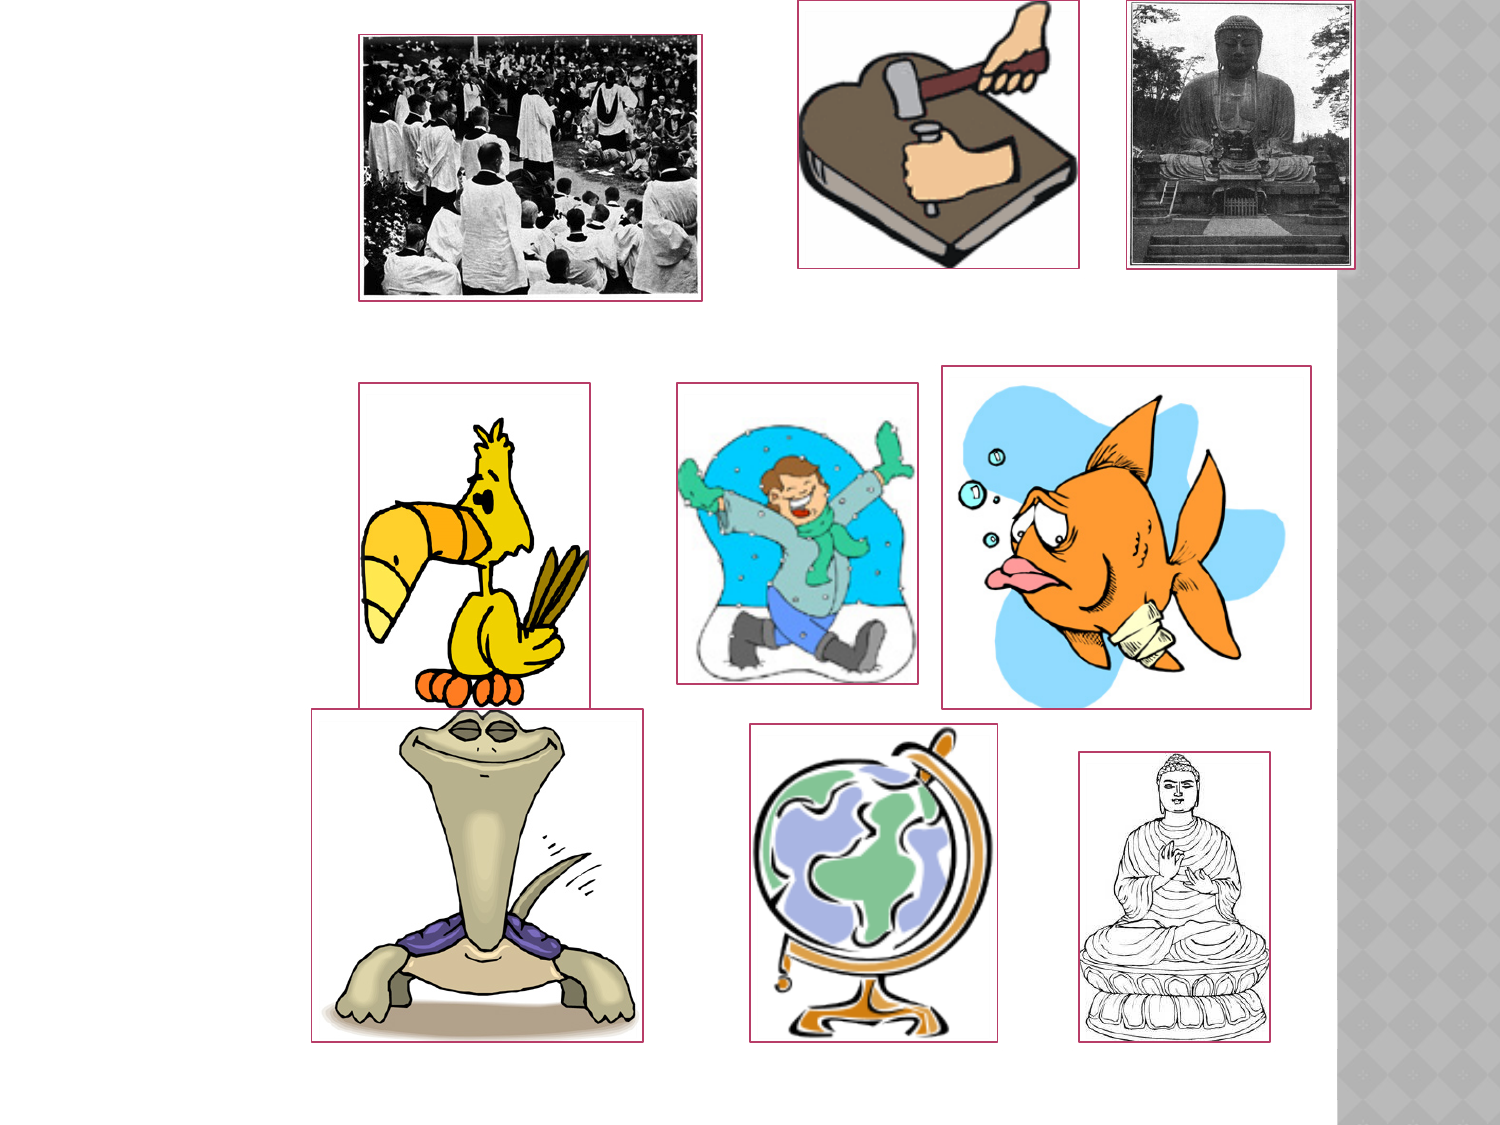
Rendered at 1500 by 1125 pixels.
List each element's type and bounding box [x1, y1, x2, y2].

picture [941, 365, 1312, 710]
picture [311, 416, 644, 1043]
text_box [358, 382, 591, 416]
picture [797, 0, 1080, 270]
picture [358, 34, 703, 302]
text_box [676, 382, 919, 415]
picture [1078, 751, 1271, 1043]
picture [676, 416, 919, 685]
picture [749, 723, 998, 1043]
picture [1126, 0, 1356, 269]
